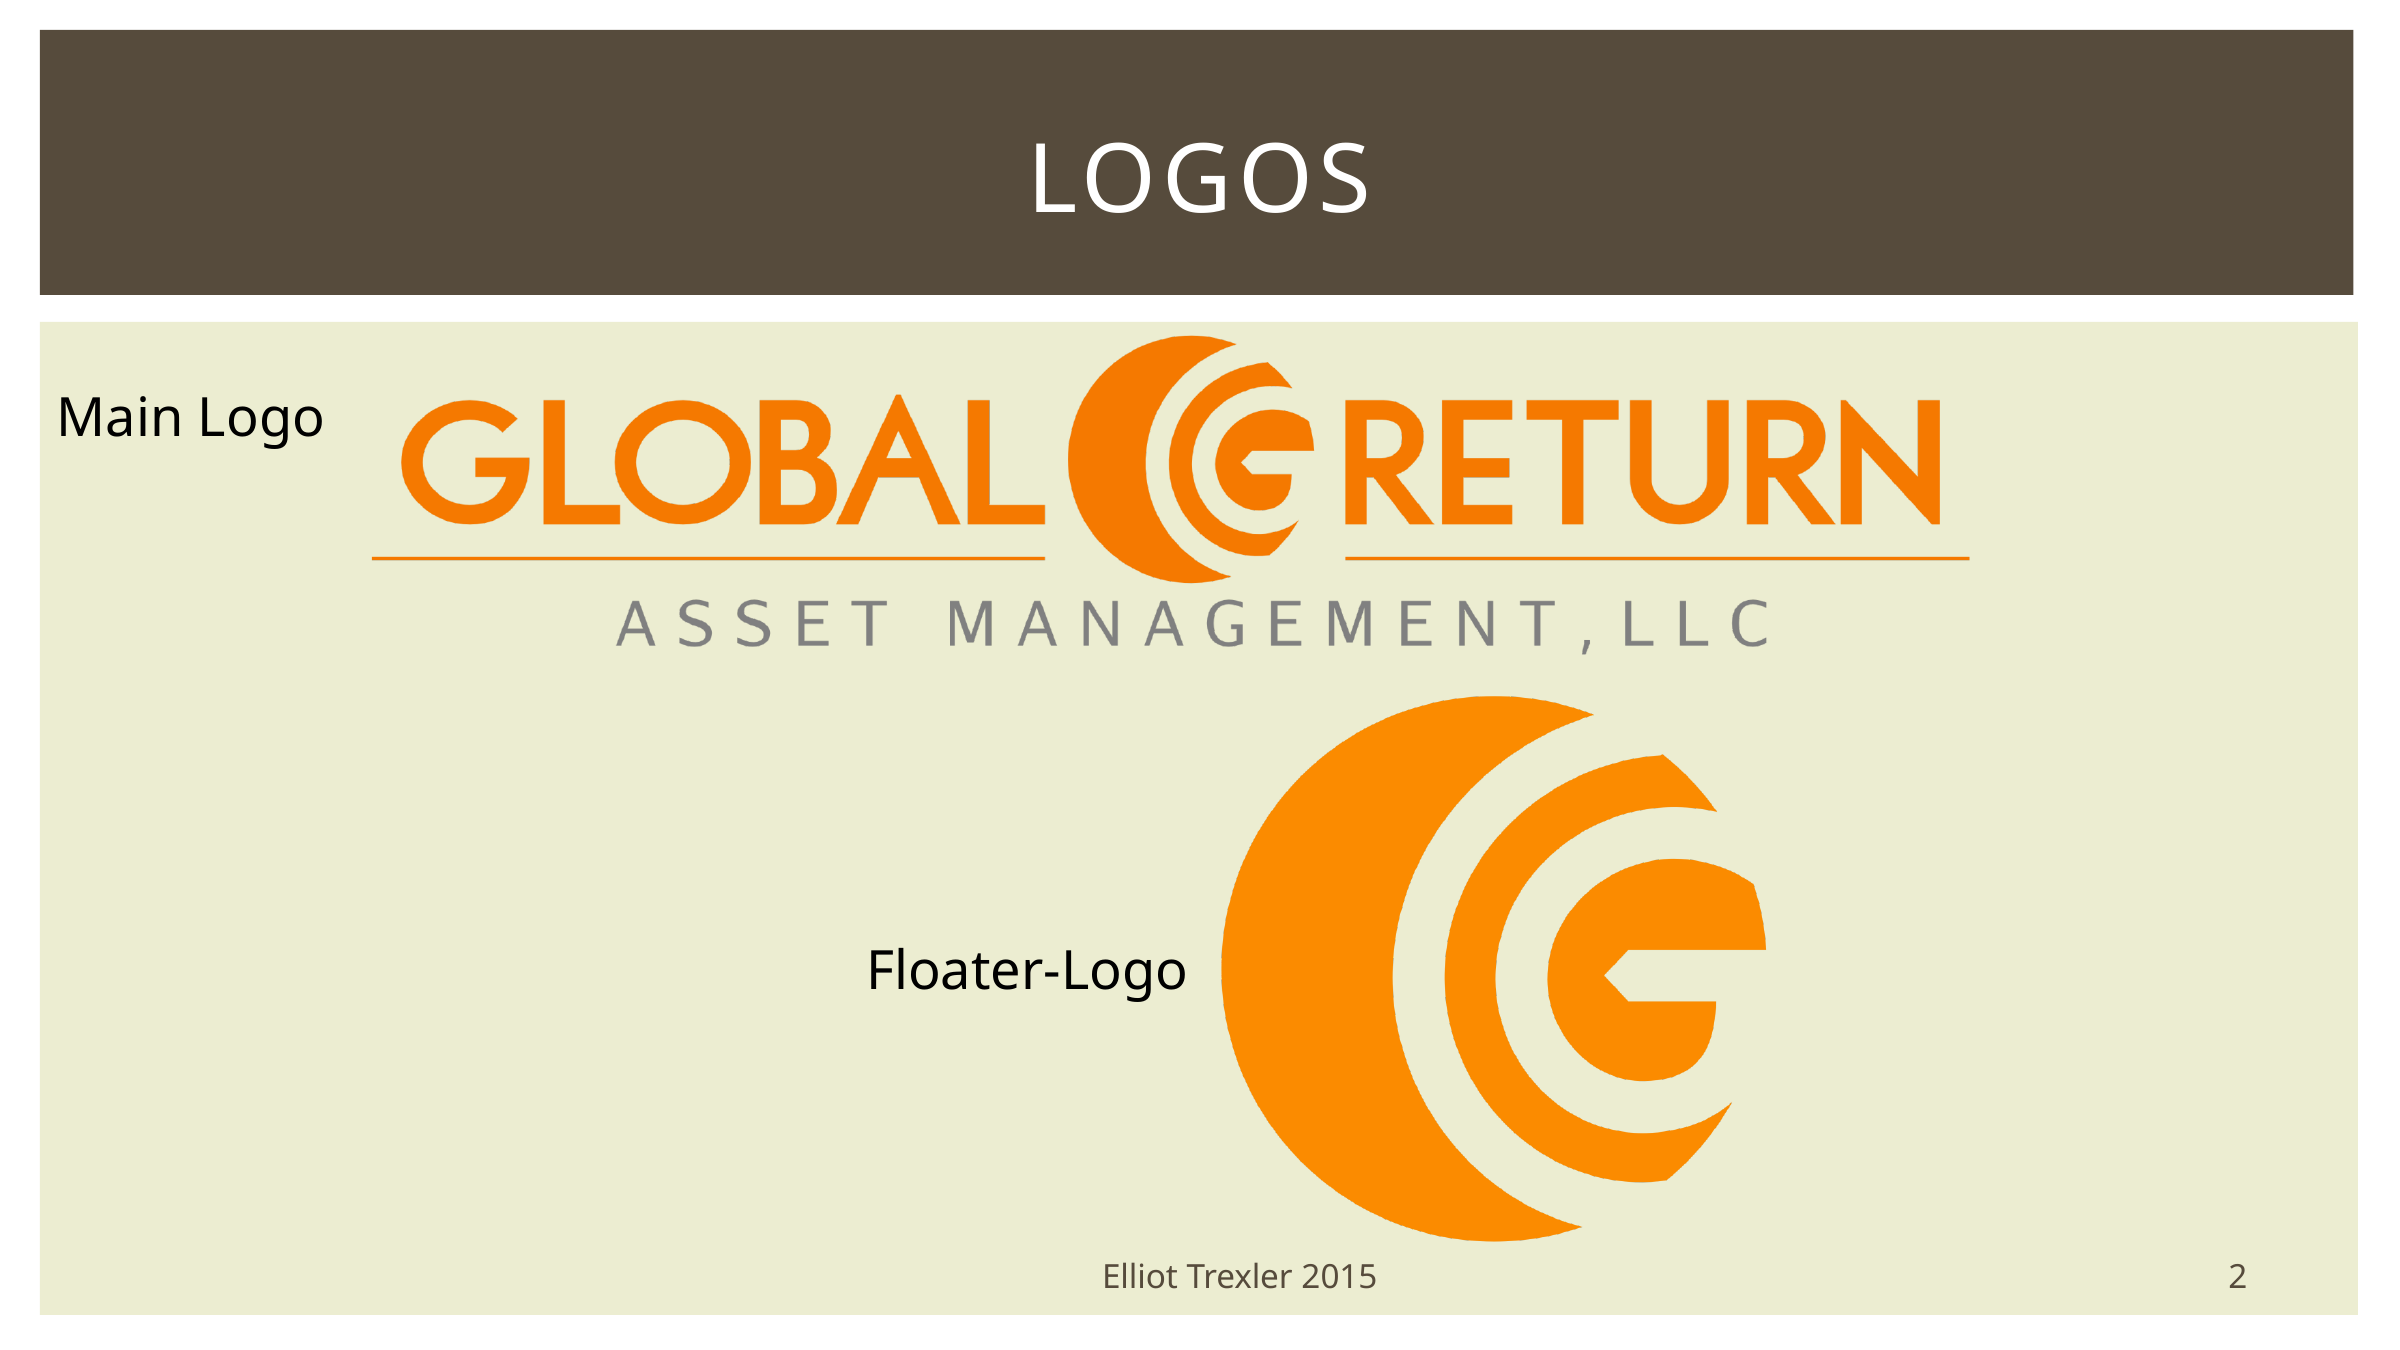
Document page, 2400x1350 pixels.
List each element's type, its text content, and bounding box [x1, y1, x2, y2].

text_box Floater-Logo [851, 928, 1182, 1008]
footer Elliot Trexler 2015 [800, 1251, 1680, 1306]
title Logos [99, 70, 2300, 278]
text_box Main Logo [42, 374, 341, 455]
picture [1187, 662, 1801, 1276]
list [362, 324, 1982, 662]
slide_number 2 [2160, 1249, 2316, 1307]
